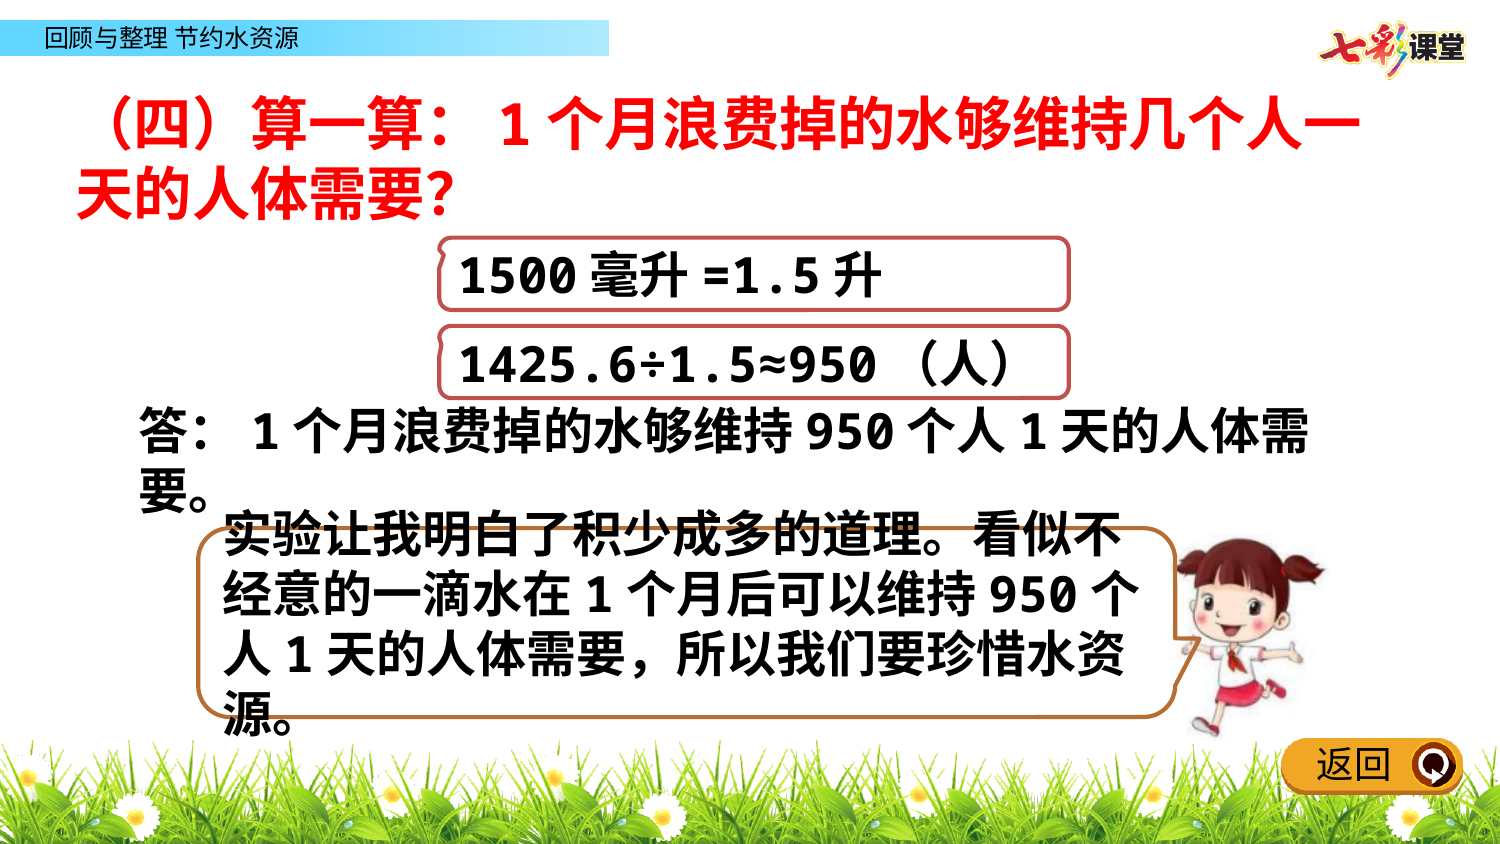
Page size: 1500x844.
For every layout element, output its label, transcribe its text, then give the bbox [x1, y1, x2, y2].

text_box （四）算一算：1个月浪费掉的水够维持几个人一天的人体需要？ [60, 80, 1408, 235]
text_box 实验让我明白了积少成多的道理。看似不经意的一滴水在1个月后可以维持950个人1天的人体需要，所以我们要珍惜水资源。 [196, 526, 1167, 720]
picture [0, 534, 1500, 844]
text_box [1281, 733, 1464, 795]
text_box 1425.6÷1.5≈950（人） [437, 323, 1071, 392]
text_box 1500毫升=1.5升 [437, 235, 1071, 313]
picture [1316, 20, 1468, 80]
text_box 答：1个月浪费掉的水够维持950个人1天的人体需要。 [123, 392, 1373, 528]
